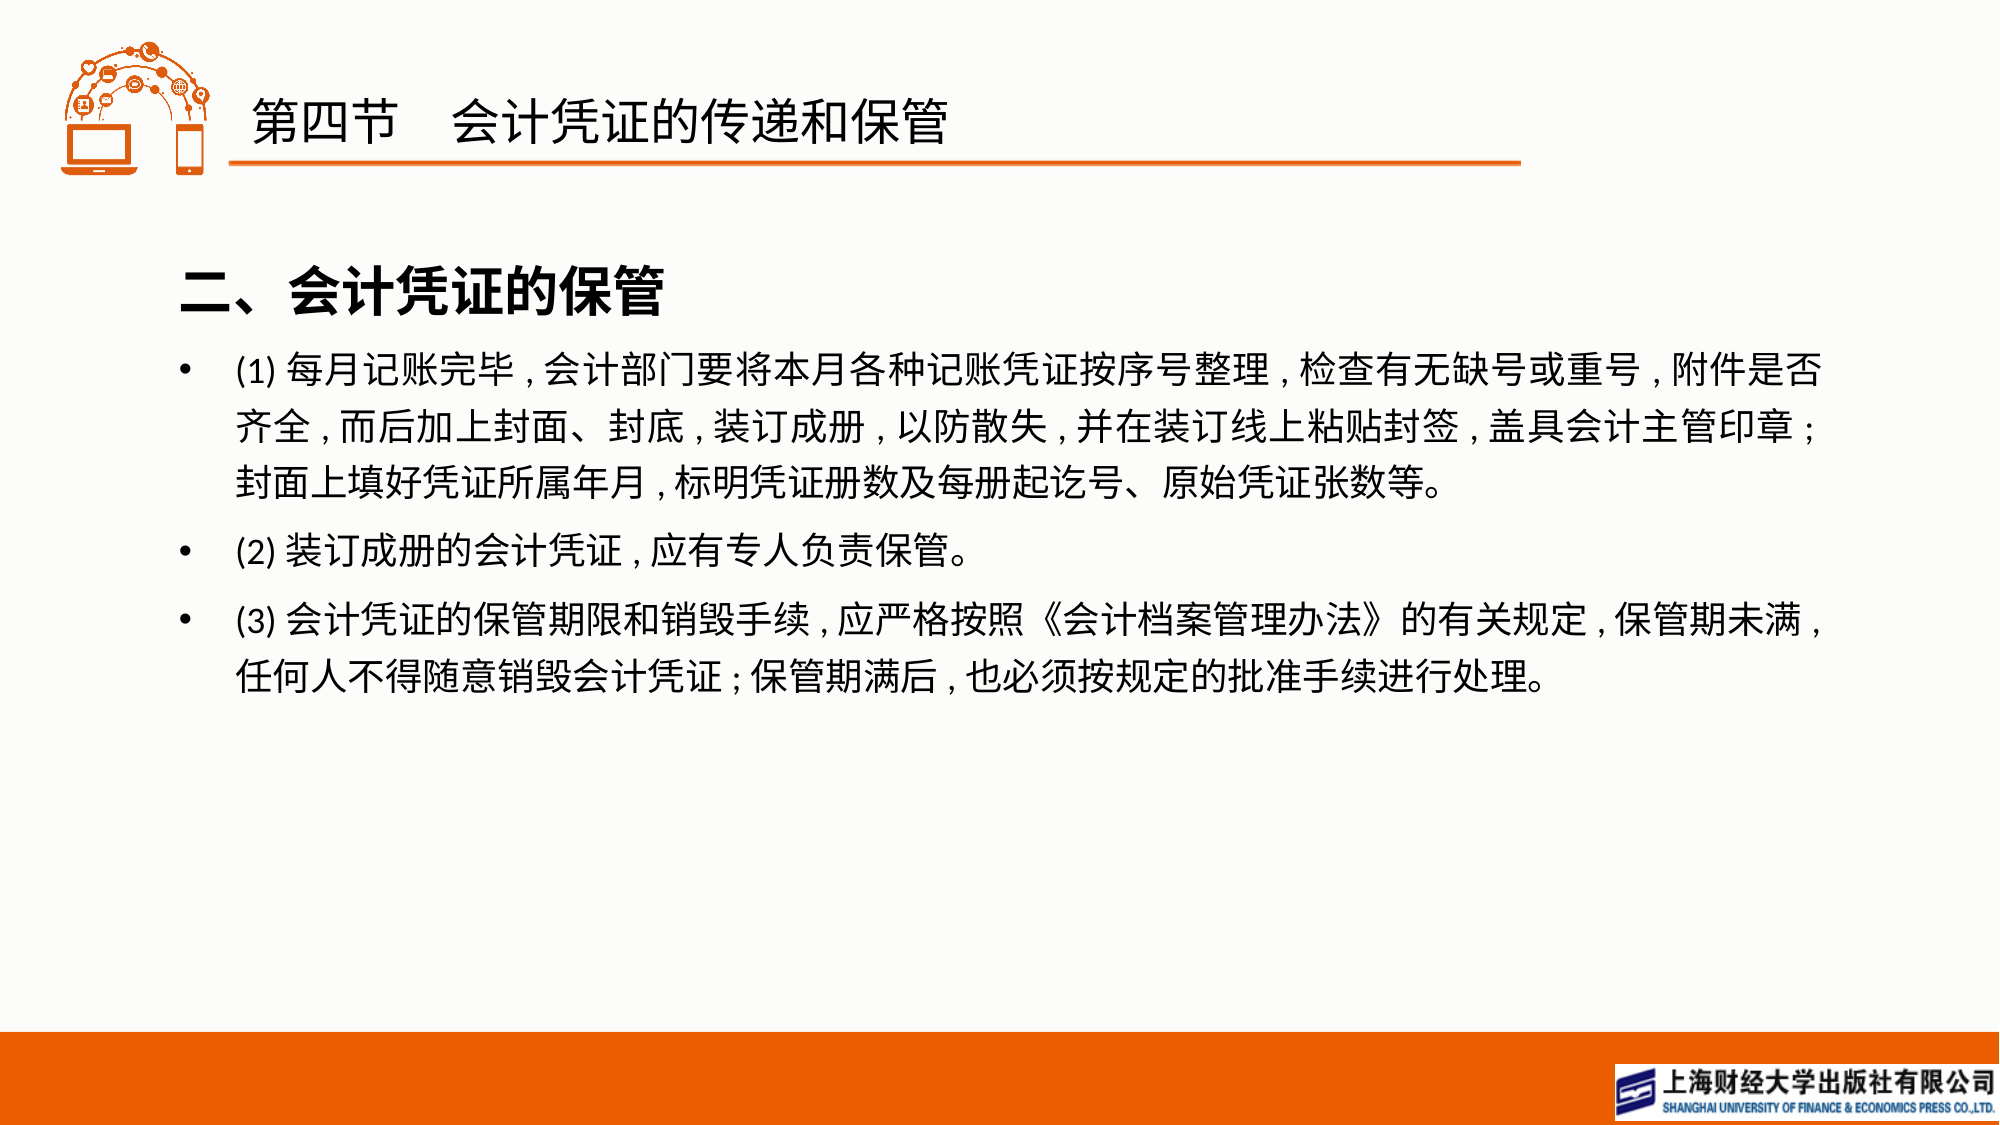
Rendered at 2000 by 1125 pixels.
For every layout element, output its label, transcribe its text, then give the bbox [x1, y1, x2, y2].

picture [0, 0, 2000, 1125]
list 二、会计凭证的保管 (1)每月记账完毕,会计部门要将本月各种记账凭证按序号整理,检查有无缺号或重号,附件是否齐全,而后加上封面、封底,装订成册,以防散失,并在装订线上粘贴封签,盖具会计主管印章;封面上填好凭证所属年月,标明凭证册数及每册起讫号、原始凭证张数等。 (2)装订成册的会计凭证,应有专人负责保管。 (3)会计凭证的保管期限和销毁手续,应严格按照《会计档案管理办法》的有关规定,保管期未满,任何人不得随意销毁会计凭证;保管期满后,也必须按规定的批准手续进行处理。 [163, 227, 1839, 1049]
title 第四节 会计凭证的传递和保管 [235, 82, 1605, 189]
